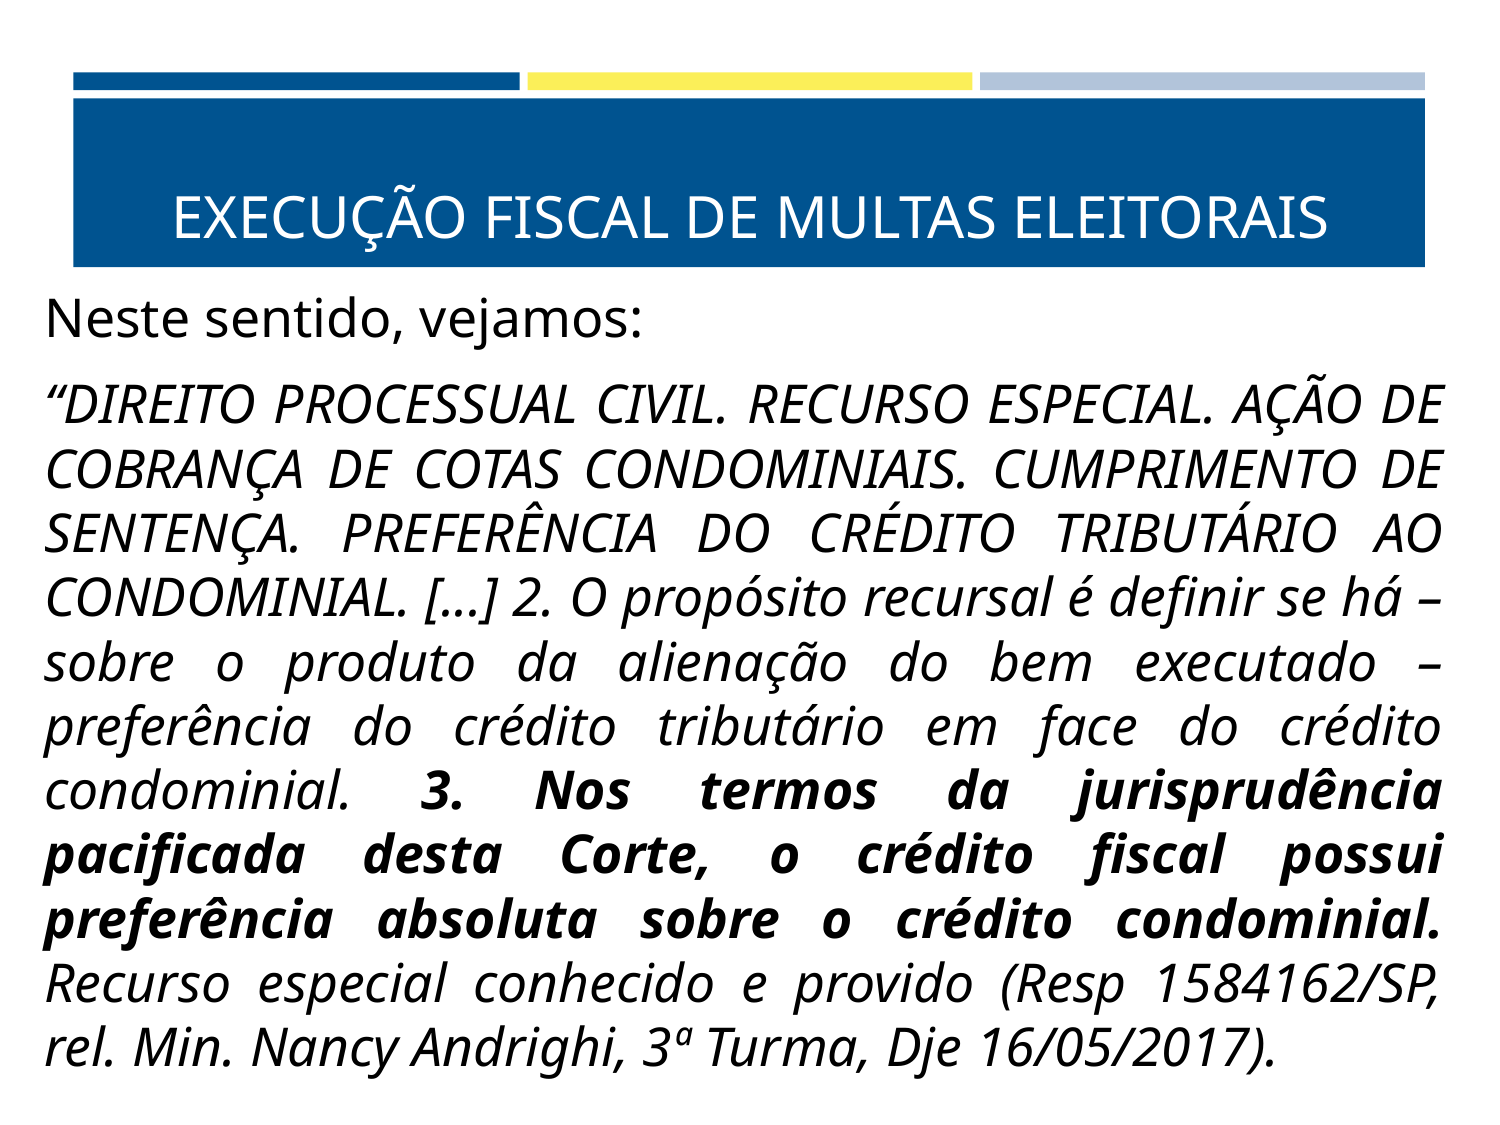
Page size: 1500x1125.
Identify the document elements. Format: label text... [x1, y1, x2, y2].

list Neste sentido, vejamos: “DIREITO PROCESSUAL CIVIL. RECURSO ESPECIAL. AÇÃO DE COBRANÇA DE COTAS CONDOMINIAIS. CUMPRIMENTO DE SENTENÇA. PREFERÊNCIA DO CRÉDITO TRIBUTÁRIO AO CONDOMINIAL. [...] 2. O propósito recursal é definir se há – sobre o produto da alienação do bem executado – preferência do crédito tributário em face do crédito condominial. 3. Nos termos da jurisprudência pacificada desta Corte, o crédito fiscal possui preferência absoluta sobre o crédito condominial. Recurso especial conhecido e provido (Resp 1584162/SP, rel. Min. Nancy Andrighi, 3ª Turma, Dje 16/05/2017). [29, 276, 1459, 1094]
title EXECUÇÃO FISCAL DE MULTAS ELEITORAIS [95, 112, 1406, 259]
